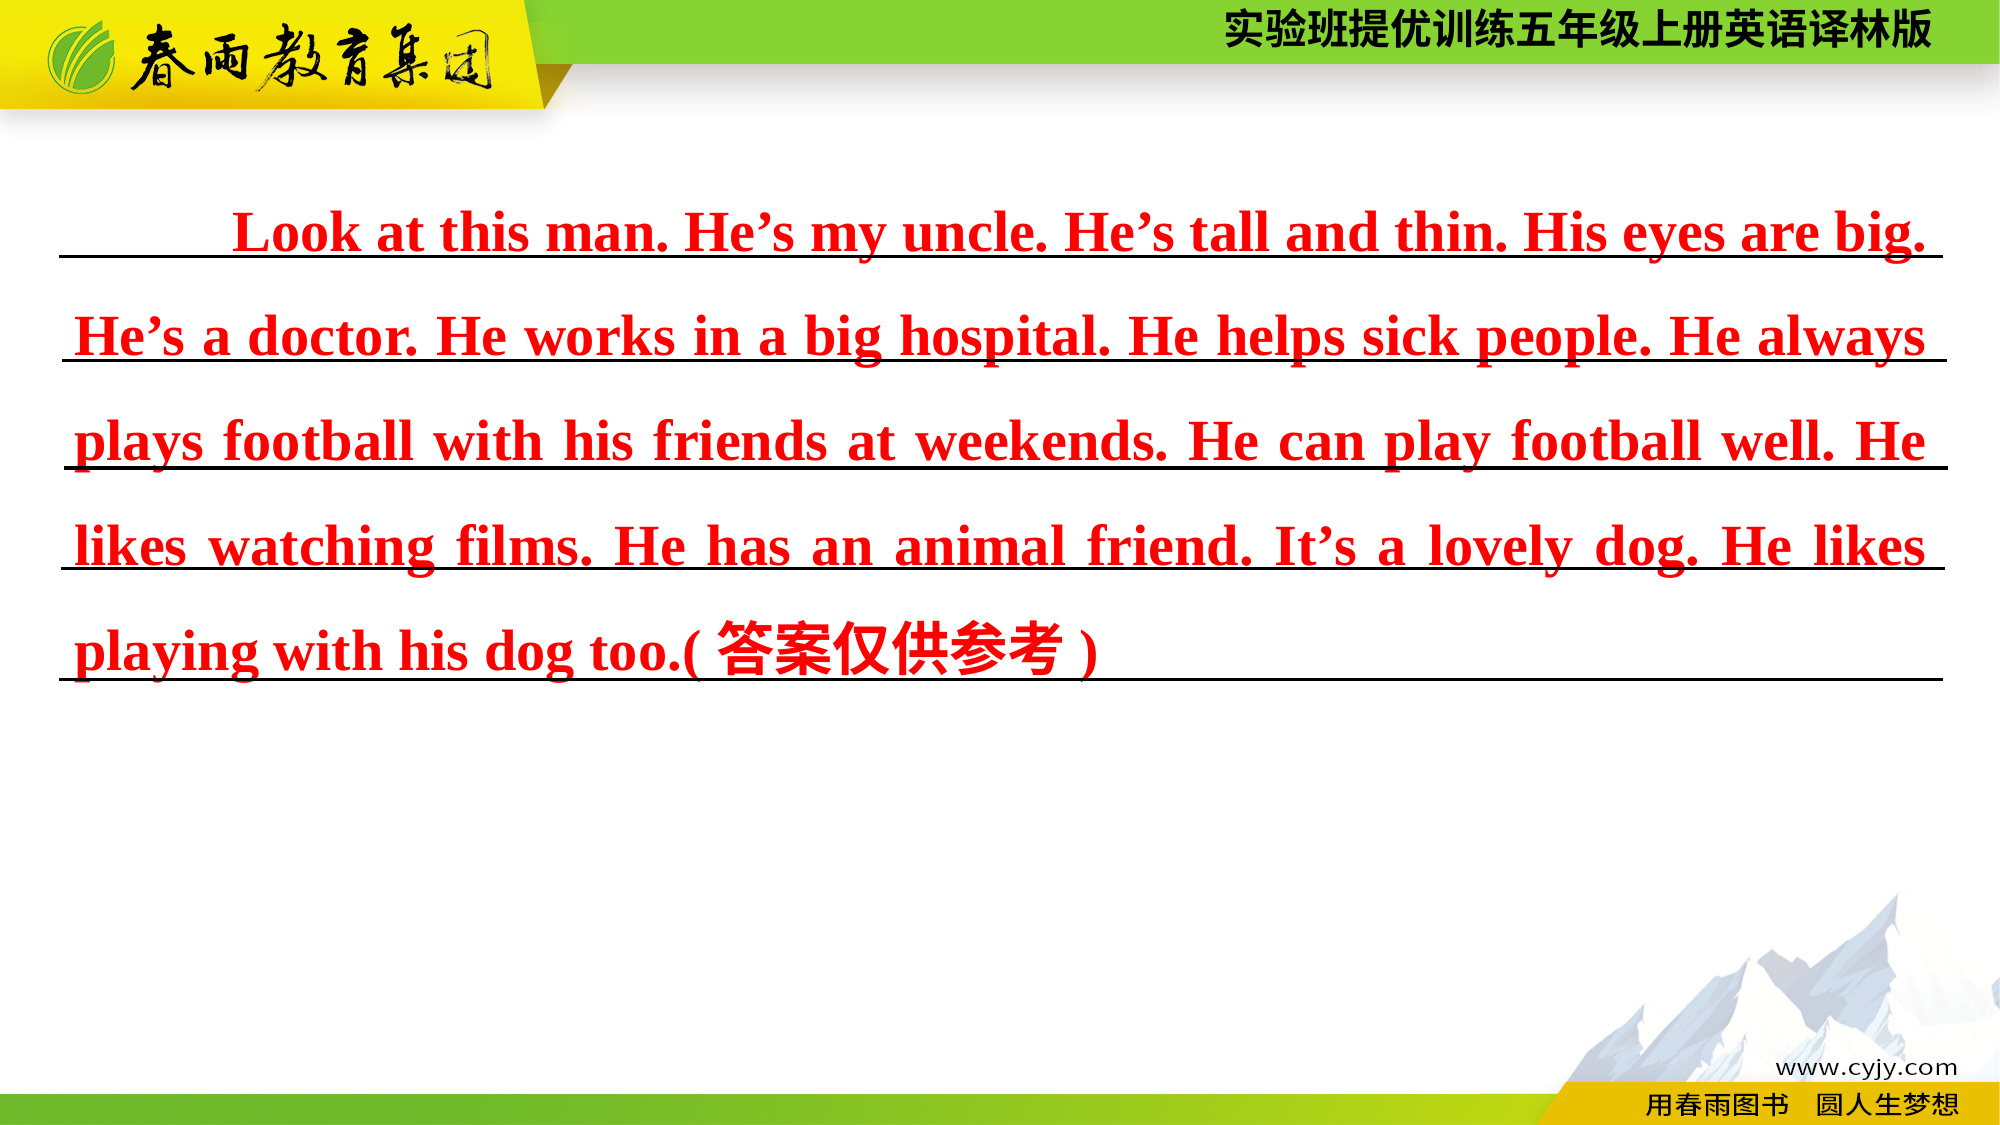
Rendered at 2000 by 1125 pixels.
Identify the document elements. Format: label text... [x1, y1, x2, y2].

list Look at this man. He’s my uncle. He’s tall and thin. His eyes are big. He’s a doctor. He works in a big hospital. He helps sick people. He always plays football with his friends at weekends. He can play football well. He likes watching films. He has an animal friend. It’s a lovely dog. He likes playing with his dog too.(答案仅供参考) [59, 575, 1944, 678]
picture [0, 0, 2000, 1125]
list Look at this man. He’s my uncle. He’s tall and thin. His eyes are big. He’s a doctor. He works in a big hospital. He helps sick people. He always plays football with his friends at weekends. He can play football well. He likes watching films. He has an animal friend. It’s a lovely dog. He likes playing with his dog too.(答案仅供参考) [59, 150, 1944, 256]
list Look at this man. He’s my uncle. He’s tall and thin. His eyes are big. He’s a doctor. He works in a big hospital. He helps sick people. He always plays football with his friends at weekends. He can play football well. He likes watching films. He has an animal friend. It’s a lovely dog. He likes playing with his dog too.(答案仅供参考) [59, 266, 1944, 574]
